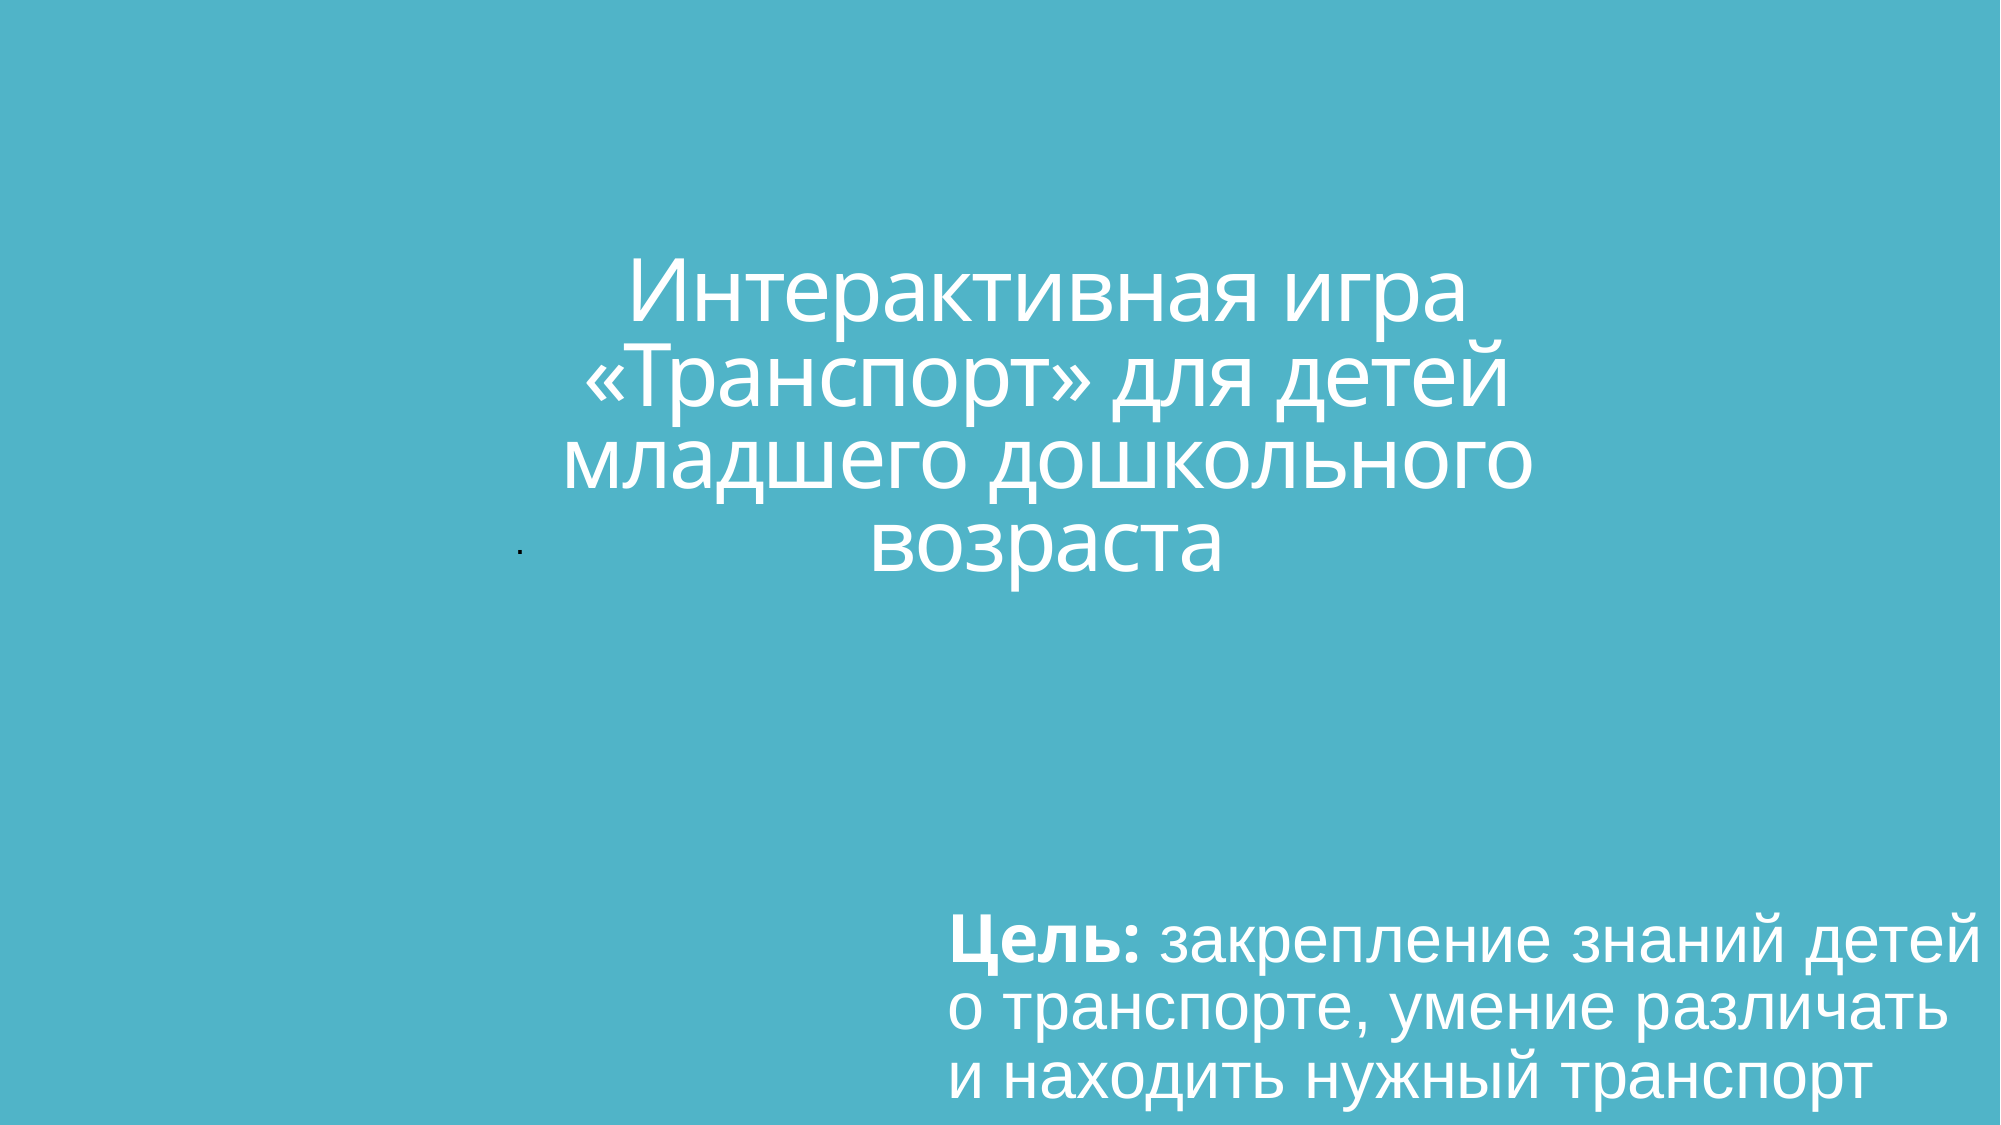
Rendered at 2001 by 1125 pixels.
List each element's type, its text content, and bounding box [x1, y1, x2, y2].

title Интерактивная игра «Транспорт» для детей младшего дошкольного возраста [471, 245, 1624, 596]
text_box . [500, 506, 1500, 570]
subtitle Цель: закрепление знаний детей о транспорте, умение различать и находить нужный транспорт [932, 900, 2000, 1125]
